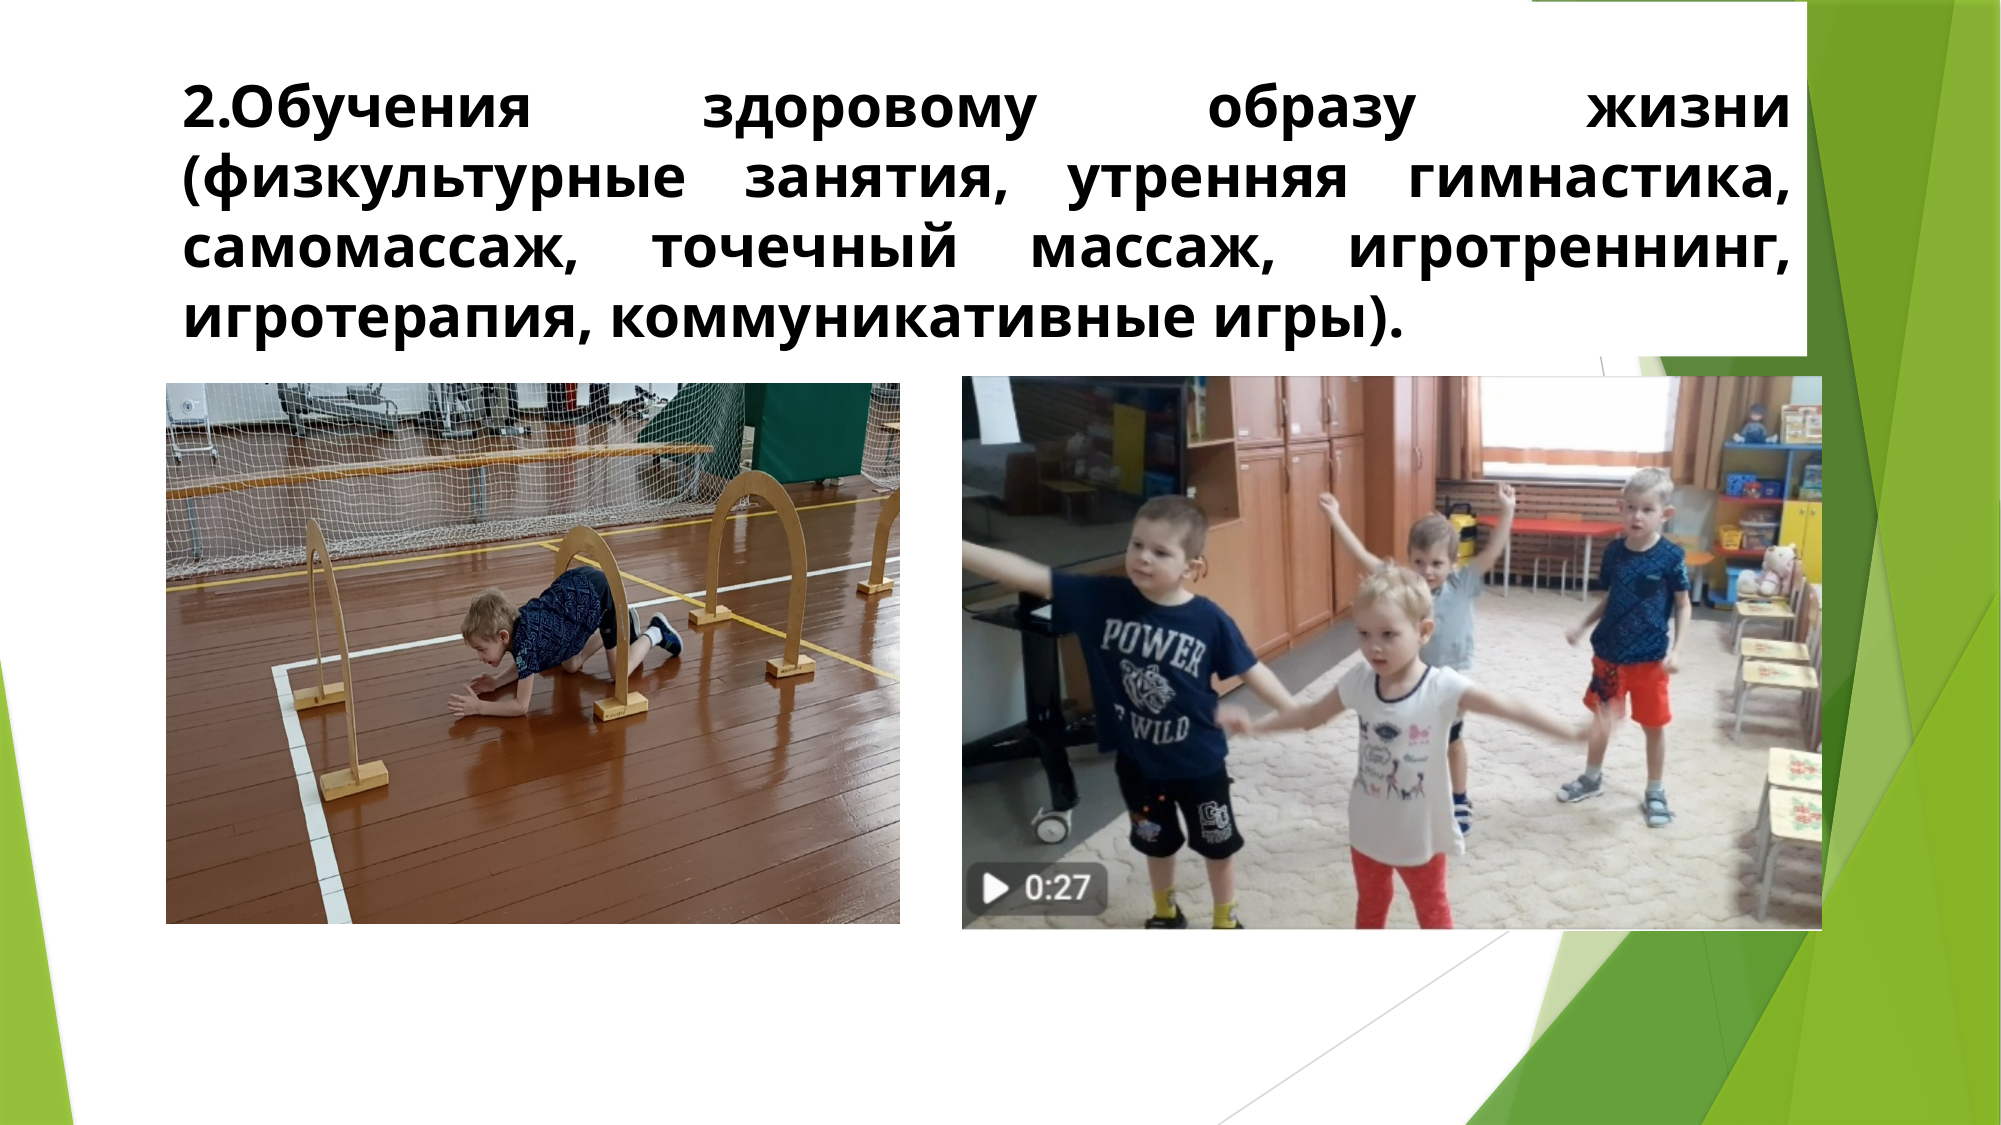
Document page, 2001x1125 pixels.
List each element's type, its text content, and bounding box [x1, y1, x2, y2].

picture [166, 383, 901, 924]
picture [962, 376, 1822, 932]
text_box 2.Обучения здоровому образу жизни (физкультурные занятия, утренняя гимнастика, самомассаж, точечный массаж, игротреннинг, игротерапия, коммуникативные игры). [167, 1, 1808, 357]
